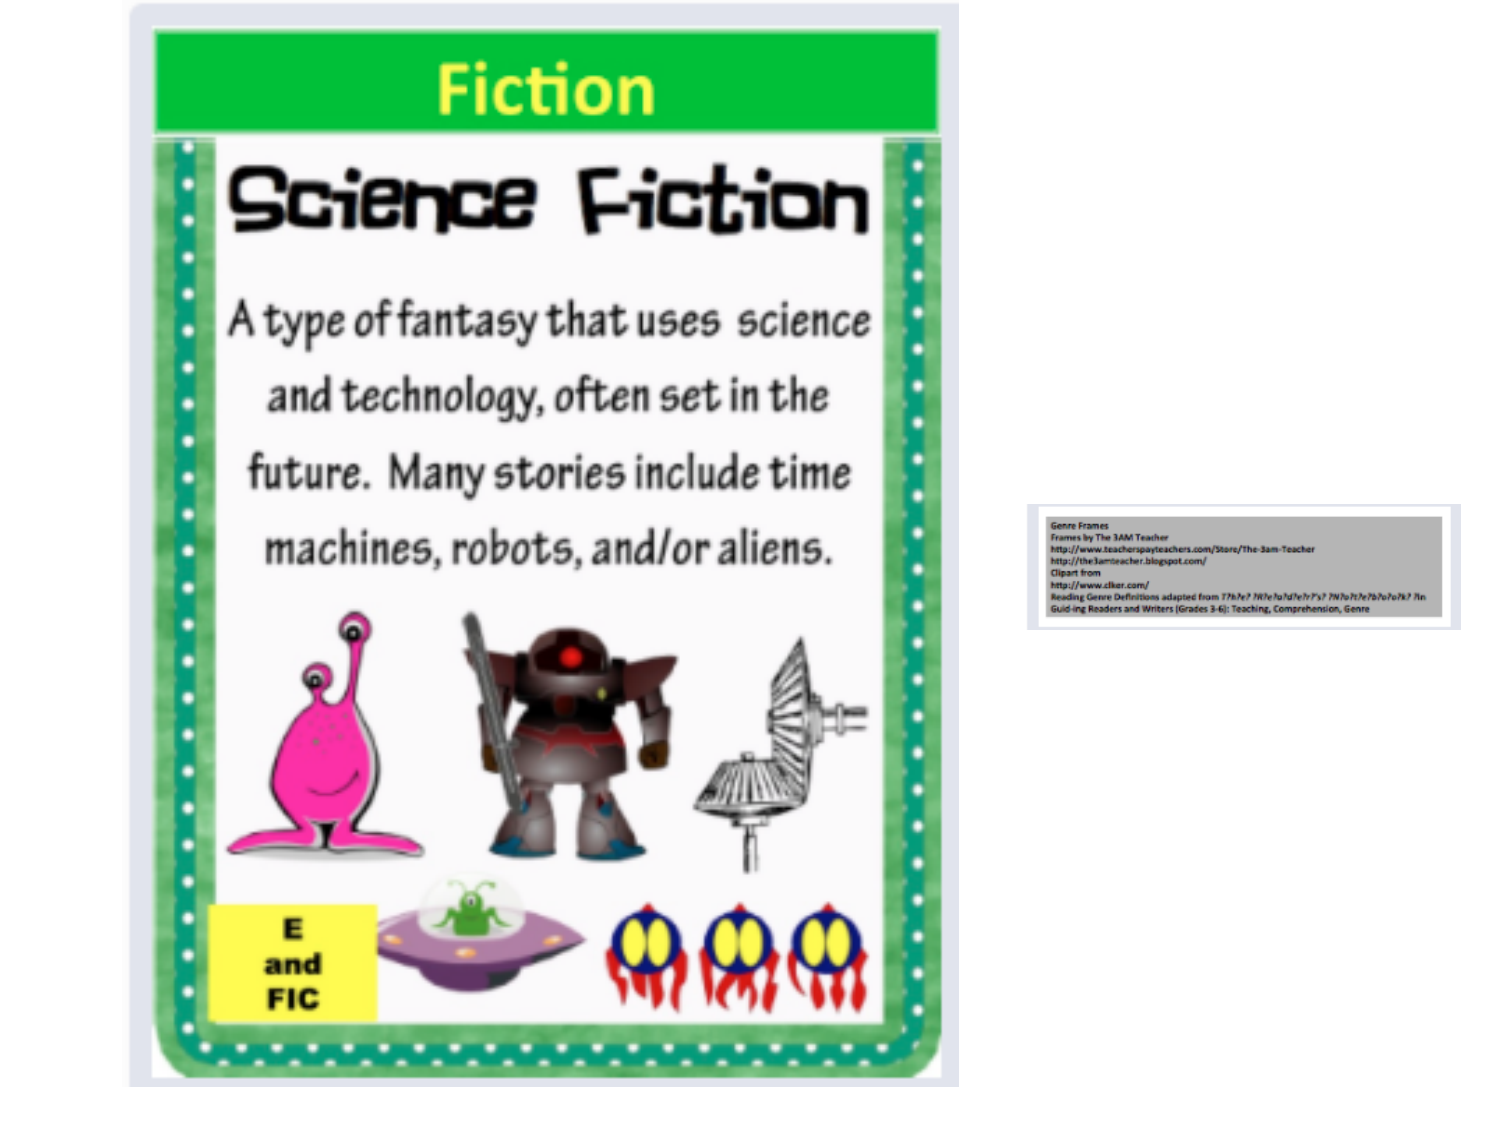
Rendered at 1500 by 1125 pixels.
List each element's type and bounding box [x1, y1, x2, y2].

picture [1026, 503, 1461, 630]
picture [121, 0, 959, 1087]
